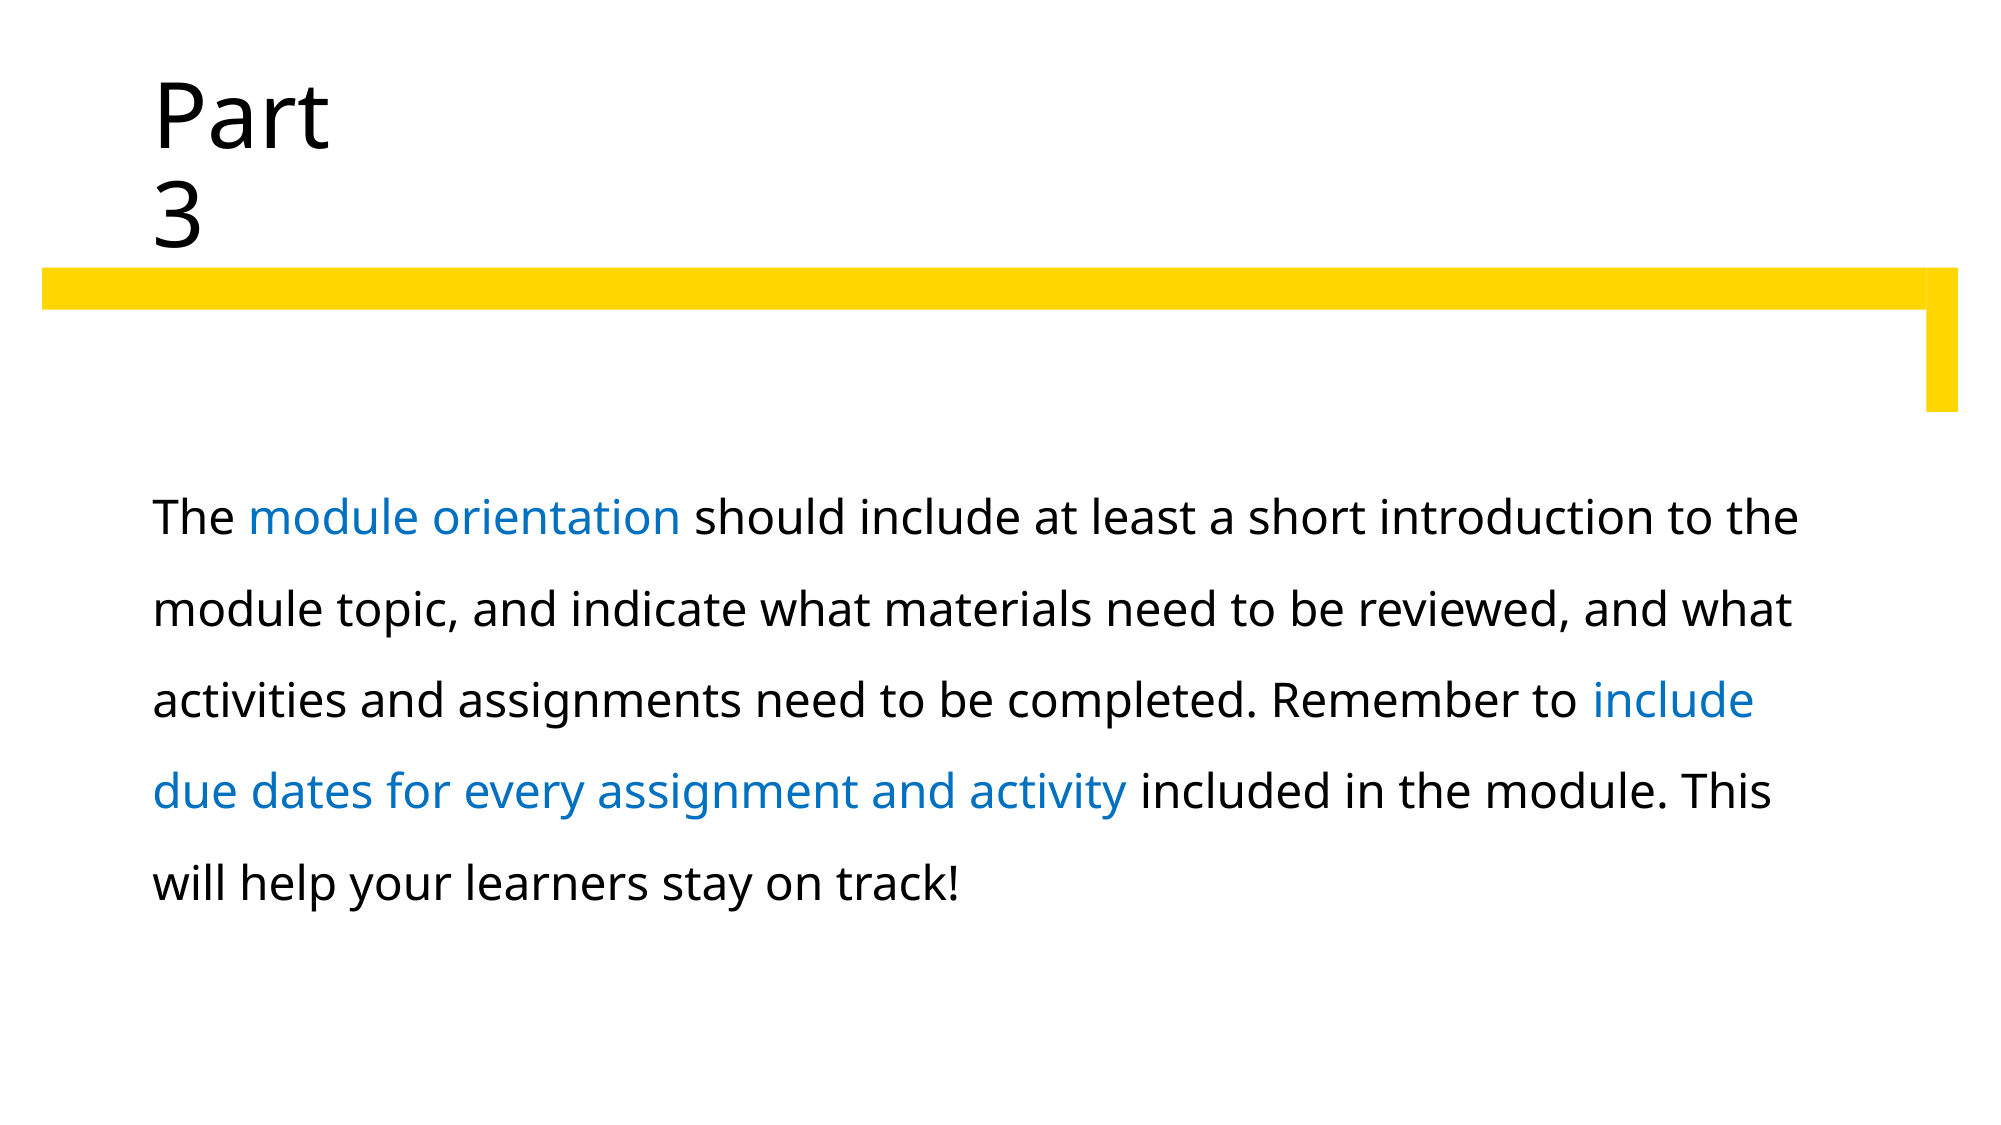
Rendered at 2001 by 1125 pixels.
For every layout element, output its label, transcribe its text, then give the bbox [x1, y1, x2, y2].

list The module orientation should include at least a short introduction to the module topic, and indicate what materials need to be reviewed, and what activities and assignments need to be completed. Remember to include due dates for every assignment and activity included in the module. This will help your learners stay on track! [137, 444, 1863, 921]
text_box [42, 267, 1958, 412]
title Part 3 [137, 59, 395, 267]
